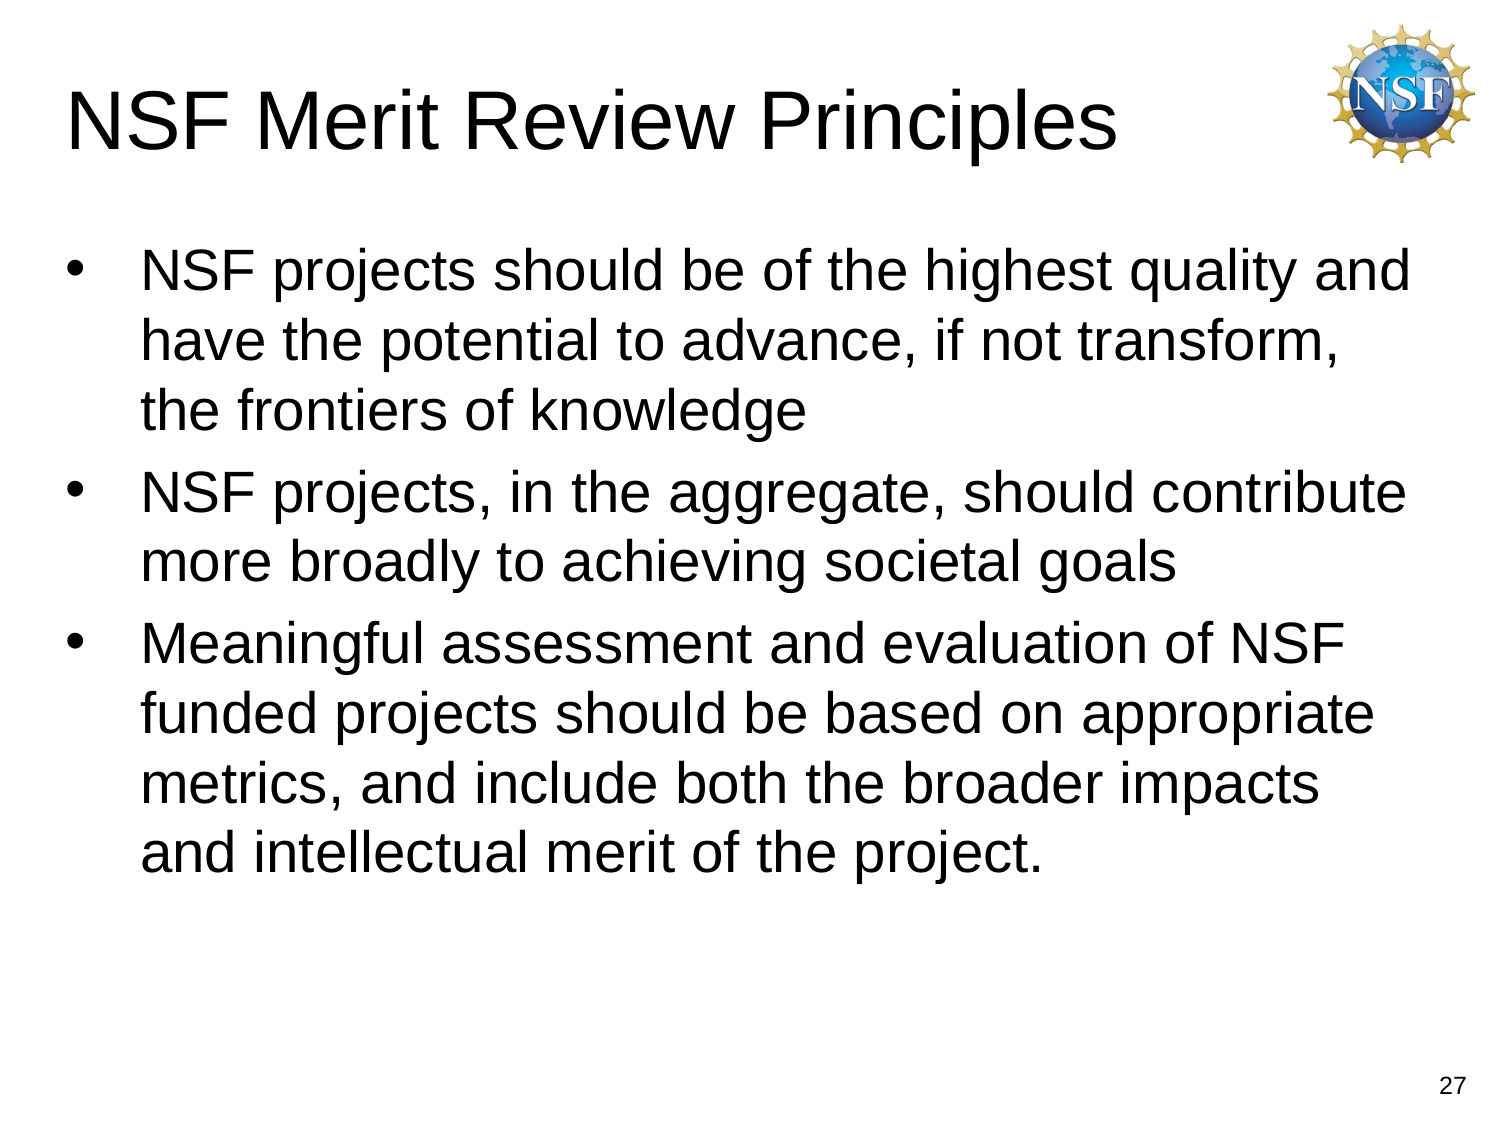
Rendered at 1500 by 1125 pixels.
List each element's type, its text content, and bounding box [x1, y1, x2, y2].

list NSF projects should be of the highest quality and have the potential to advance, if not transform, the frontiers of knowledge NSF projects, in the aggregate, should contribute more broadly to achieving societal goals Meaningful assessment and evaluation of NSF funded projects should be based on appropriate metrics, and include both the broader impacts and intellectual merit of the project. [50, 224, 1450, 1050]
picture [1327, 24, 1475, 163]
title NSF Merit Review Principles [50, 45, 1288, 188]
